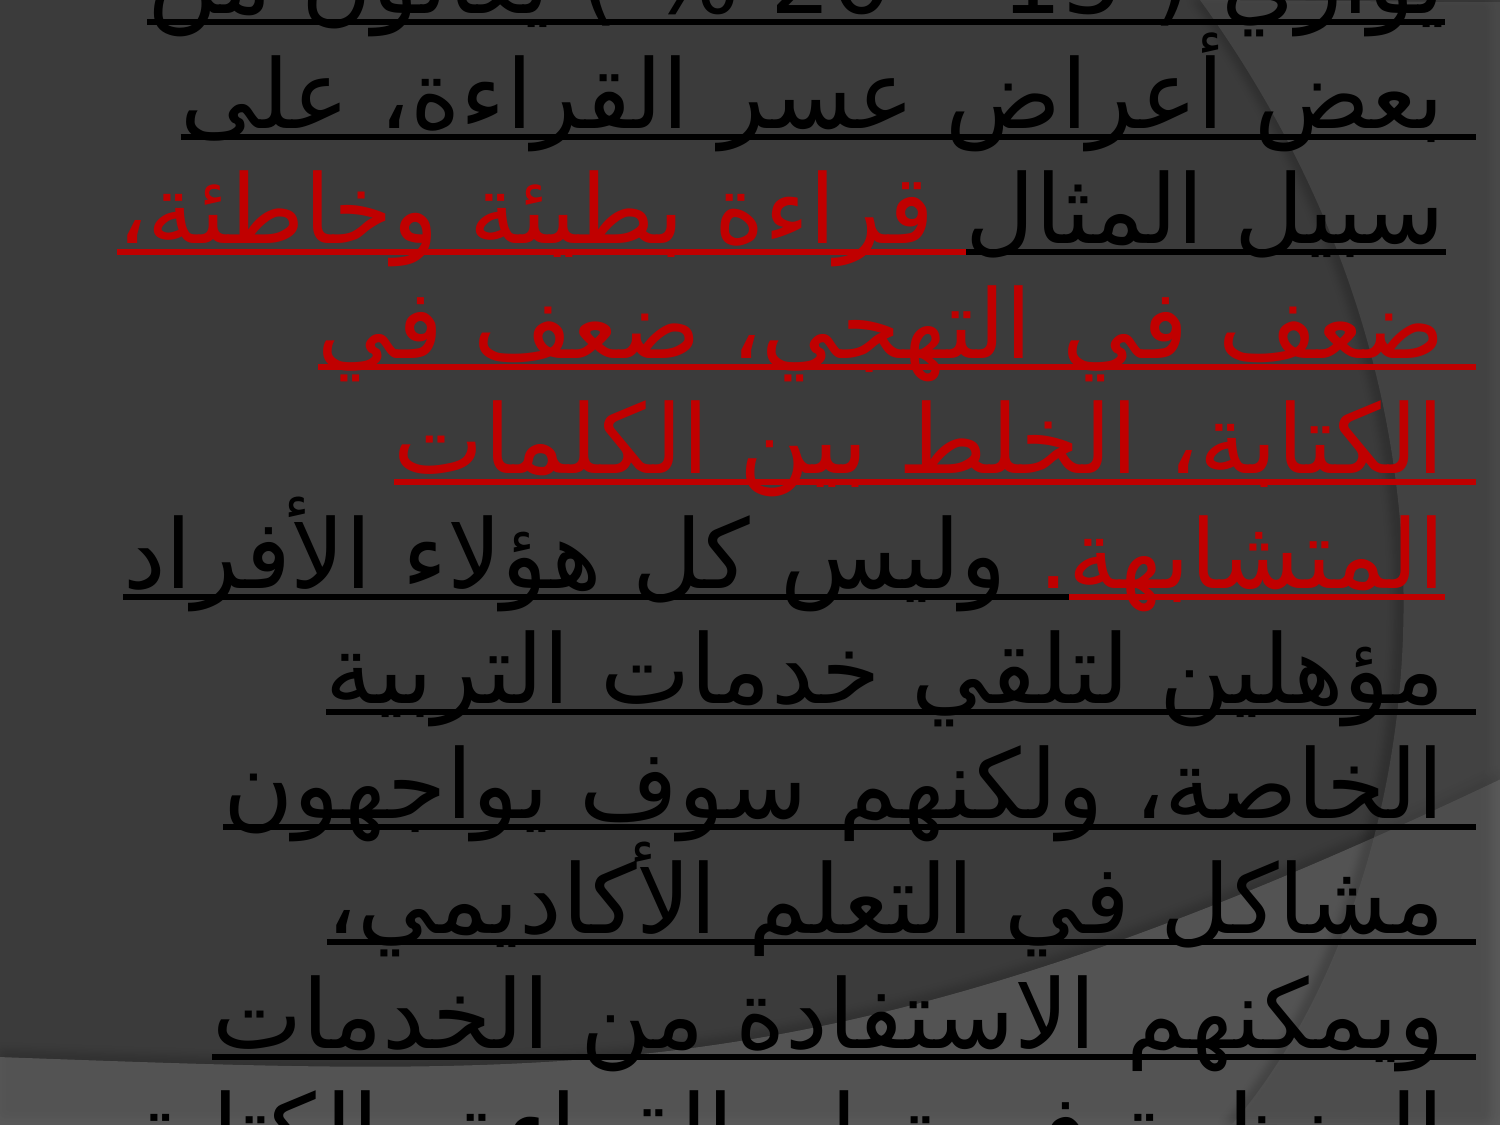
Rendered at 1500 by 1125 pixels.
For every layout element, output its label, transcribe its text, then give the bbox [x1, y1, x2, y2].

title إن العديد من أفراد المجتمع وبما يوازي ( 15 – 20 % ) يعانون من بعض أعراض عسر القراءة، على سبيل المثال قراءة بطيئة وخاطئة، ضعف في التهجي، ضعف في الكتابة، الخلط بين الكلمات المتشابهة. وليس كل هؤلاء الأفراد مؤهلين لتلقي خدمات التربية الخاصة، ولكنهم سوف يواجهون مشاكل في التعلم الأكاديمي، ويمكنهم الاستفادة من الخدمات المنظمة في تعلم القراءة والكتابة واللغة. [46, 45, 1454, 1055]
